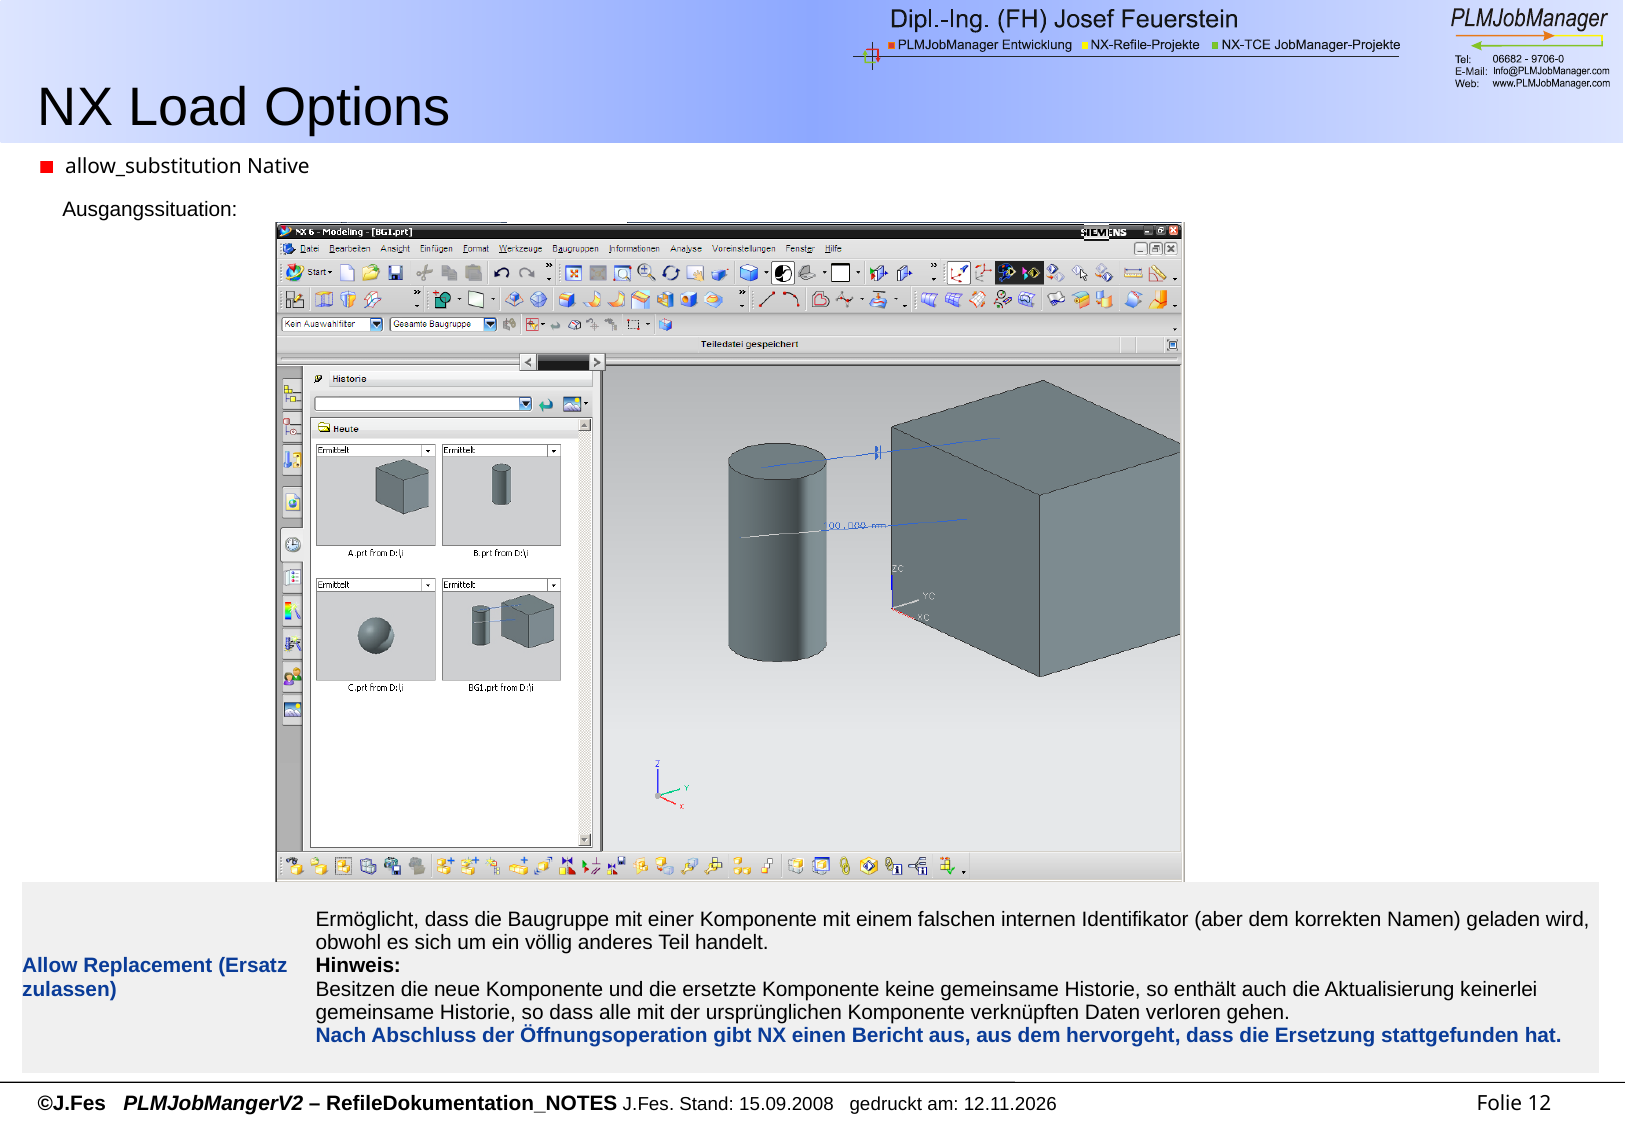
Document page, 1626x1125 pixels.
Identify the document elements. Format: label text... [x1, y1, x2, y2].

title NX Load Options [21, 64, 1439, 143]
table_header Allow Replacement (Ersatz zulassen) [22, 882, 316, 1073]
table_header Ermöglicht, dass die Baugruppe mit einer Komponente mit einem falschen internen Identifikator (aber dem korrekten Namen) geladen wird, obwohl es sich um ein völlig anderes Teil handelt. Hinweis: Besitzen die neue Komponente und die ersetzte Komponente keine gemeinsame Historie, so enthält auch die Aktualisierung keinerlei gemeinsame Historie, so dass alle mit der ursprünglichen Komponente verknüpften Daten verloren gehen. Nach Abschluss der Öffnungsoperation gibt NX einen Bericht aus, aus dem hervorgeht, dass die Ersetzung stattgefunden hat. [316, 882, 1599, 1073]
text_box Ausgangssituation: [62, 195, 341, 221]
list allow_substitution Native [21, 152, 1600, 182]
picture [274, 221, 1185, 882]
slide_number Folie 12 [1228, 1081, 1568, 1125]
picture [37, 158, 53, 173]
